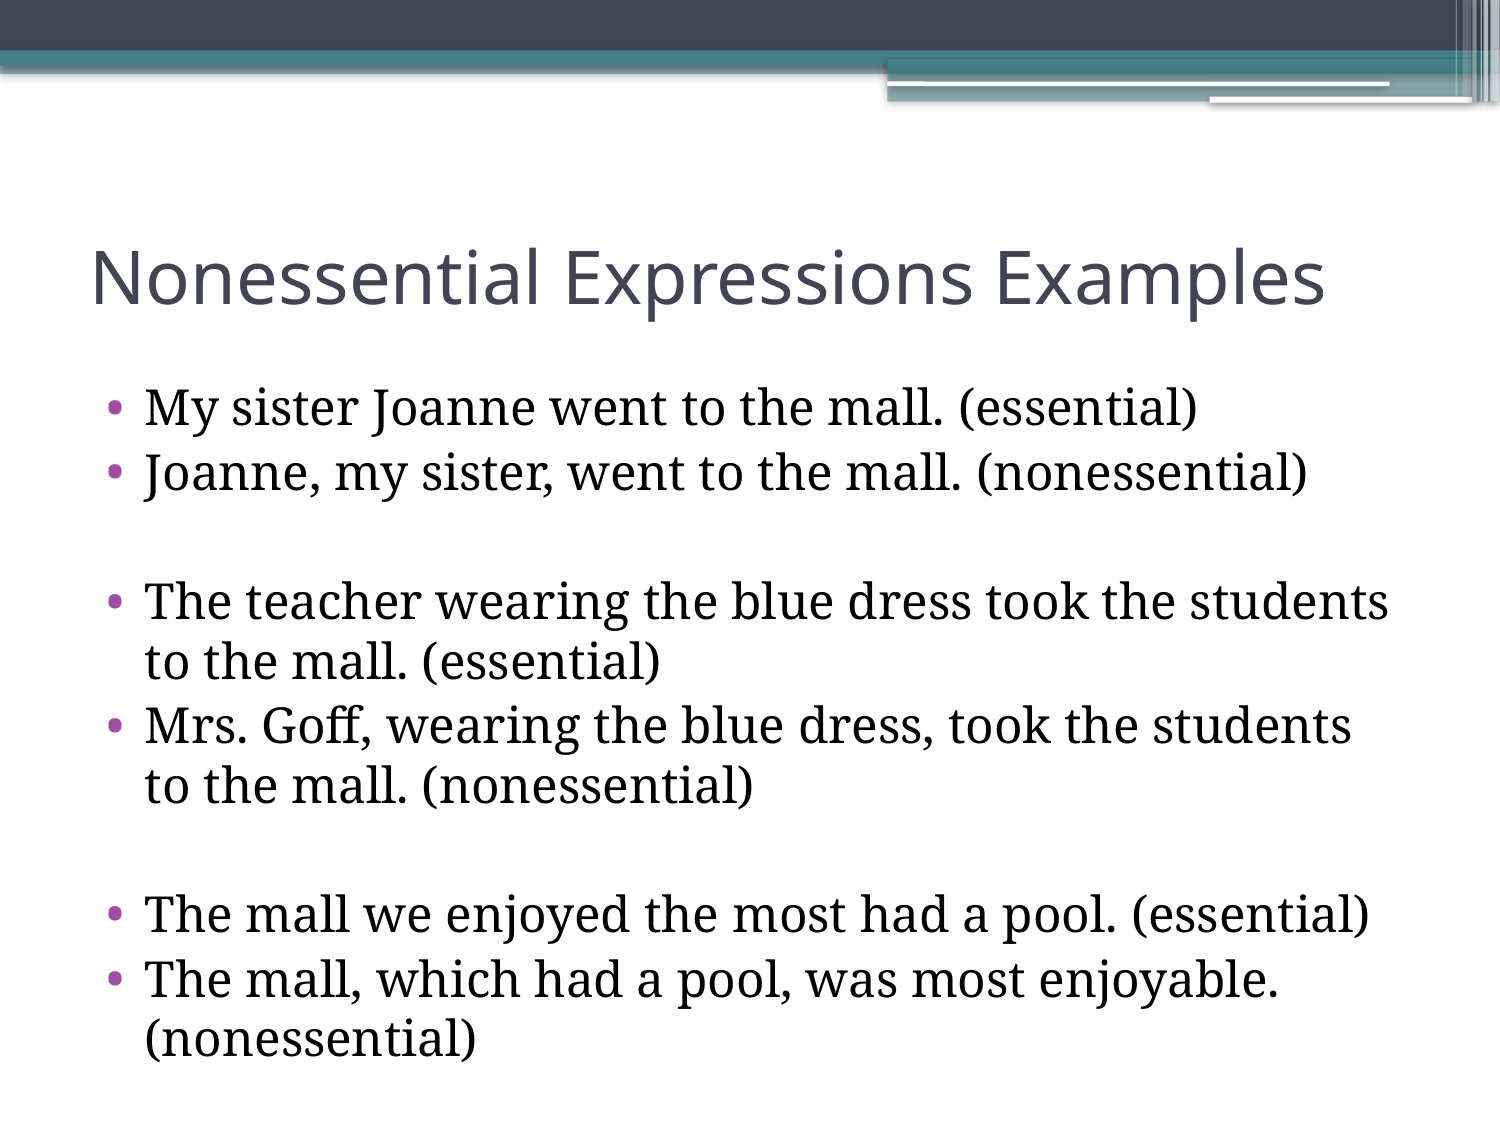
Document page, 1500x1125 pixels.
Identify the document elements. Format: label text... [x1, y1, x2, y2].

list My sister Joanne went to the mall. (essential) Joanne, my sister, went to the mall. (nonessential) The teacher wearing the blue dress took the students to the mall. (essential) Mrs. Goff, wearing the blue dress, took the students to the mall. (nonessential) The mall we enjoyed the most had a pool. (essential) The mall, which had a pool, was most enjoyable. (nonessential) [75, 368, 1425, 1079]
title Nonessential Expressions Examples [75, 187, 1425, 363]
